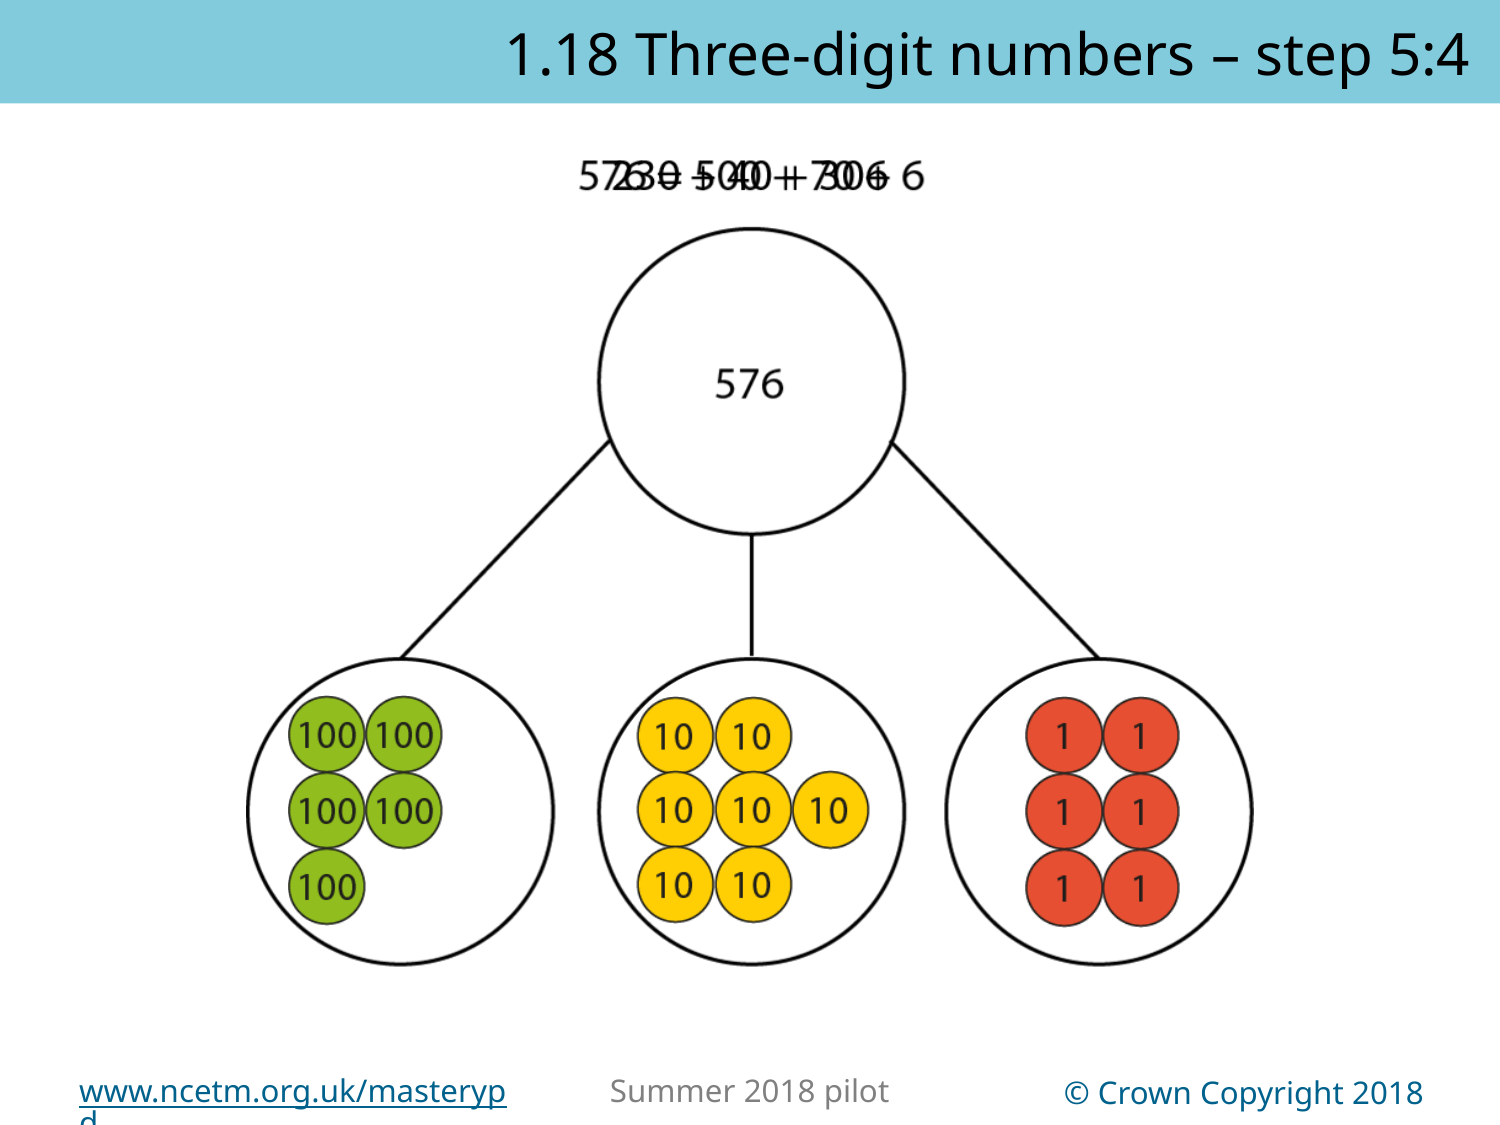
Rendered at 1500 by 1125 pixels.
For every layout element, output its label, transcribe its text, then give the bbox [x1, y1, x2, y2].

picture [246, 151, 1255, 973]
list 1.18 Three-digit numbers – step 5:4 [0, 0, 1500, 104]
